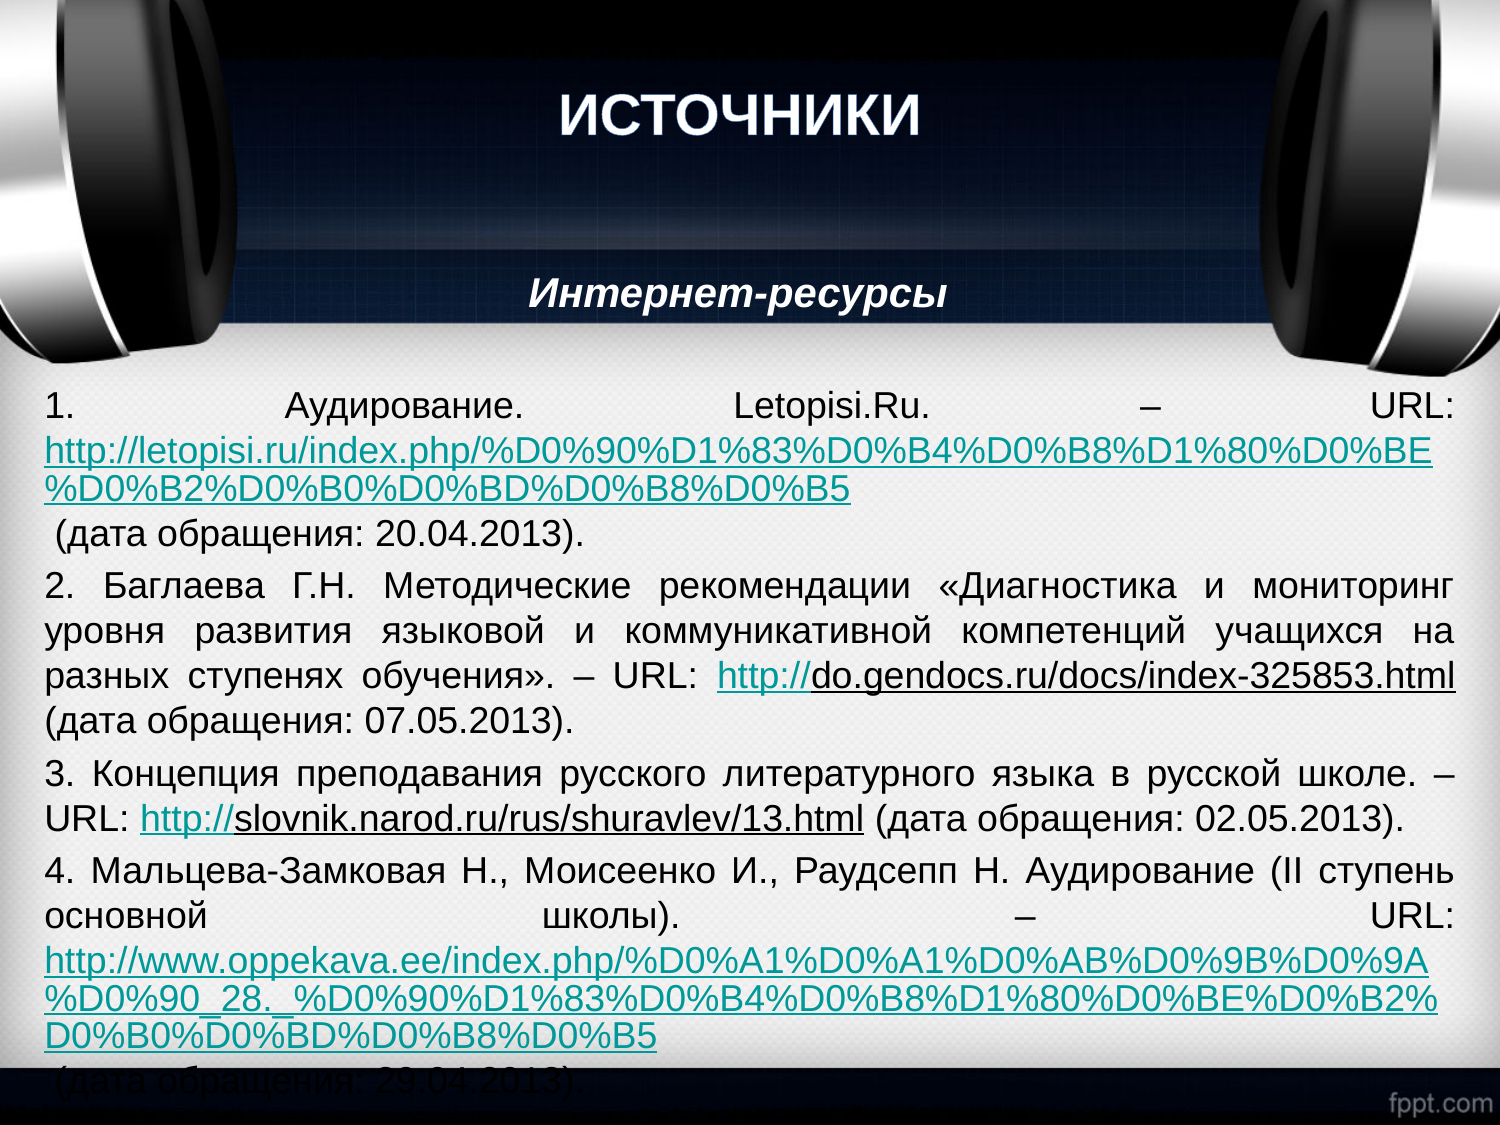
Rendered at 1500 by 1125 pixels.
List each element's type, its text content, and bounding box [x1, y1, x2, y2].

text_box Интернет-ресурсы [442, 258, 1034, 323]
list 1. Аудирование. Letopisi.Ru. – URL: http://letopisi.ru/index.php/%D0%90%D1%83%D0%B4%D0%B8%D1%80%D0%BE%D0%B2%D0%B0%D0%BD%D0%B8%D0%B5 (дата обращения: 20.04.2013). 2. Баглаева Г.Н. Методические рекомендации «Диагностика и мониторинг уровня развития языковой и коммуникативной компетенций учащихся на разных ступенях обучения». – URL: http://do.gendocs.ru/docs/index-325853.html (дата обращения: 07.05.2013). 3. Концепция преподавания русского литературного языка в русской школе. – URL: http://slovnik.narod.ru/rus/shuravlev/13.html (дата обращения: 02.05.2013). 4. Мальцева-Замковая Н., Моисеенко И., Раудсепп Н. Аудирование (II ступень основной школы). – URL: http://www.oppekava.ee/index.php/%D0%A1%D0%A1%D0%AB%D0%9B%D0%9A%D0%90_28._%D0%90%D1%83%D0%B4%D0%B8%D1%80%D0%BE%D0%B2%D0%B0%D0%BD%D0%B8%D0%B5 (дата обращения: 29.04.2013). [29, 373, 1471, 1059]
picture [0, 0, 1500, 1125]
title ИСТОЧНИКИ [64, 31, 1415, 192]
